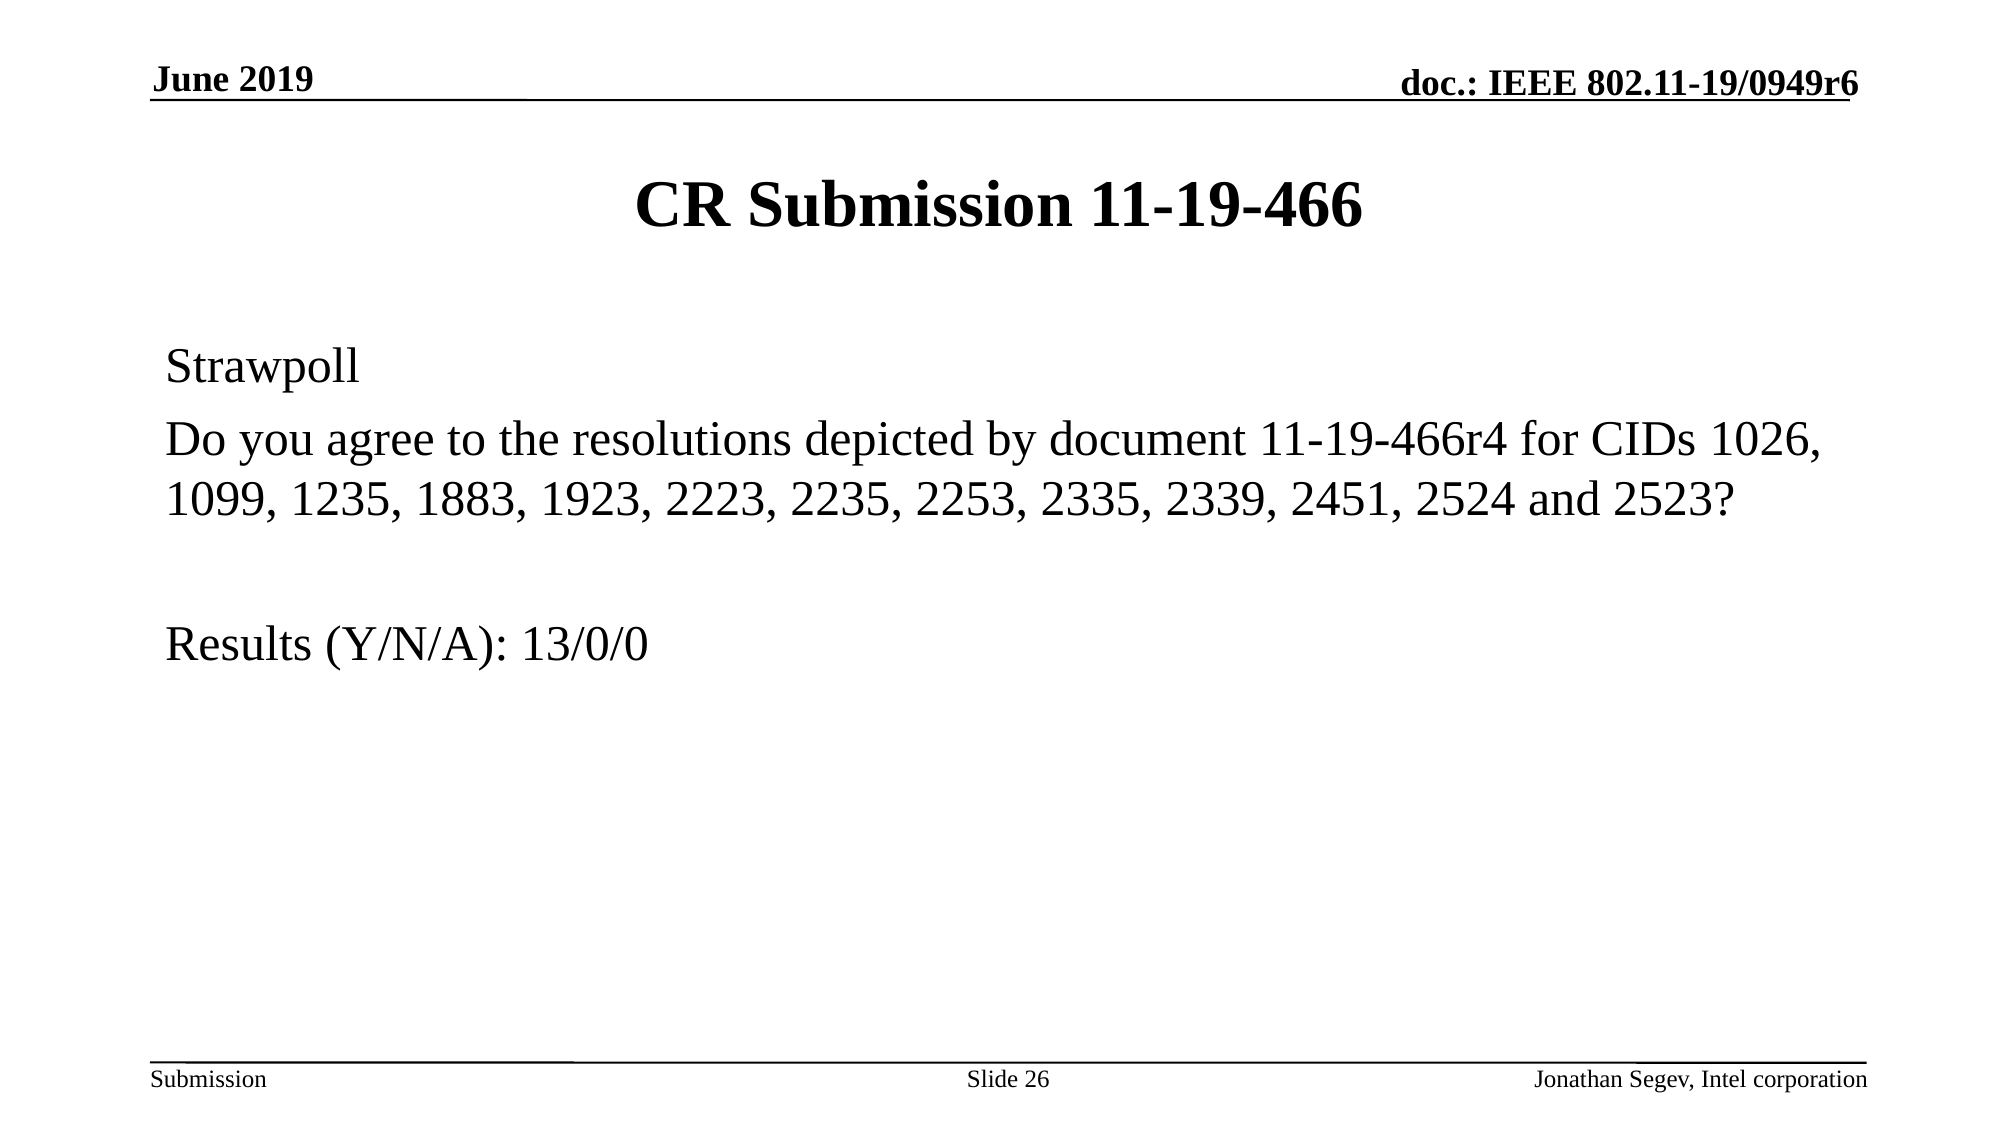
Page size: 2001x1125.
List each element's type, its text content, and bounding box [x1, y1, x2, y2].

title CR Submission 11-19-466 [149, 112, 1850, 288]
footer Jonathan Segev, Intel corporation [1171, 1061, 1869, 1093]
slide_number Slide 26 [950, 1061, 1067, 1123]
list Strawpoll Do you agree to the resolutions depicted by document 11-19-466r4 for CIDs 1026, 1099, 1235, 1883, 1923, 2223, 2235, 2253, 2335, 2339, 2451, 2524 and 2523? Results (Y/N/A): 13/0/0 [149, 324, 1850, 1000]
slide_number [152, 54, 563, 100]
